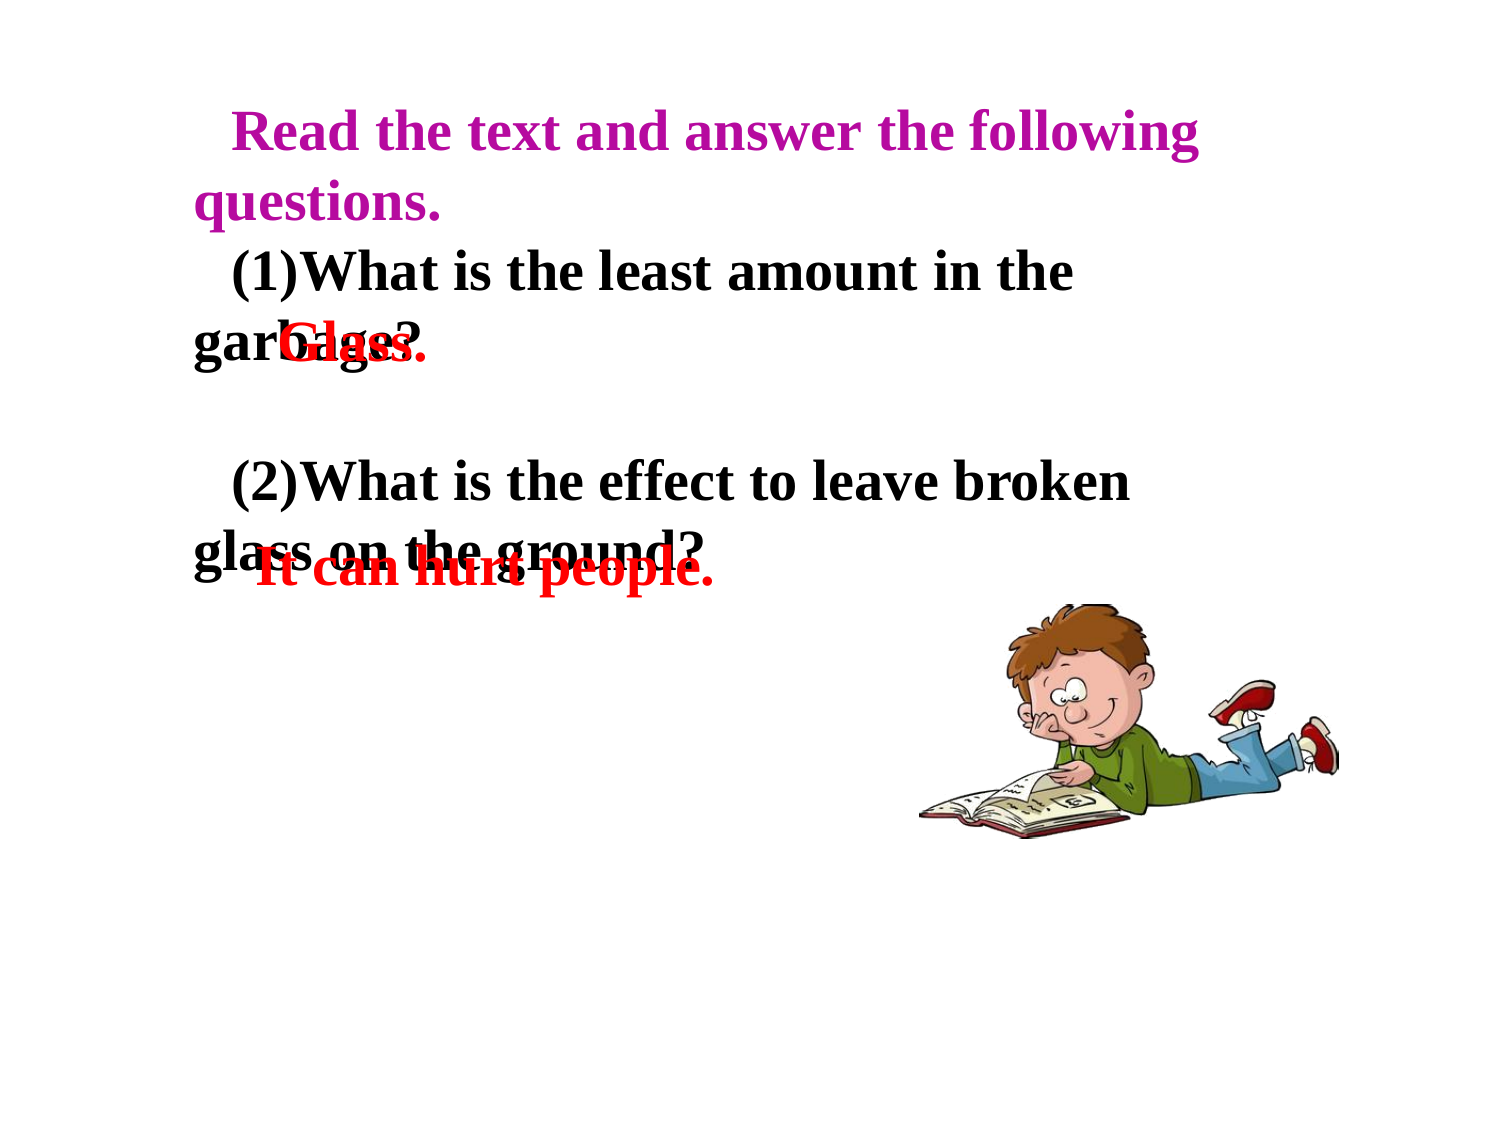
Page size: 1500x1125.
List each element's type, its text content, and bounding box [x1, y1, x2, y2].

text_box It can hurt people. [241, 520, 1075, 605]
text_box Glass. [262, 295, 443, 380]
picture [919, 604, 1339, 840]
text_box Read the text and answer the following questions. (1)What is the least amount in the garbage? (2)What is the effect to leave broken glass on the ground? [178, 85, 1270, 660]
